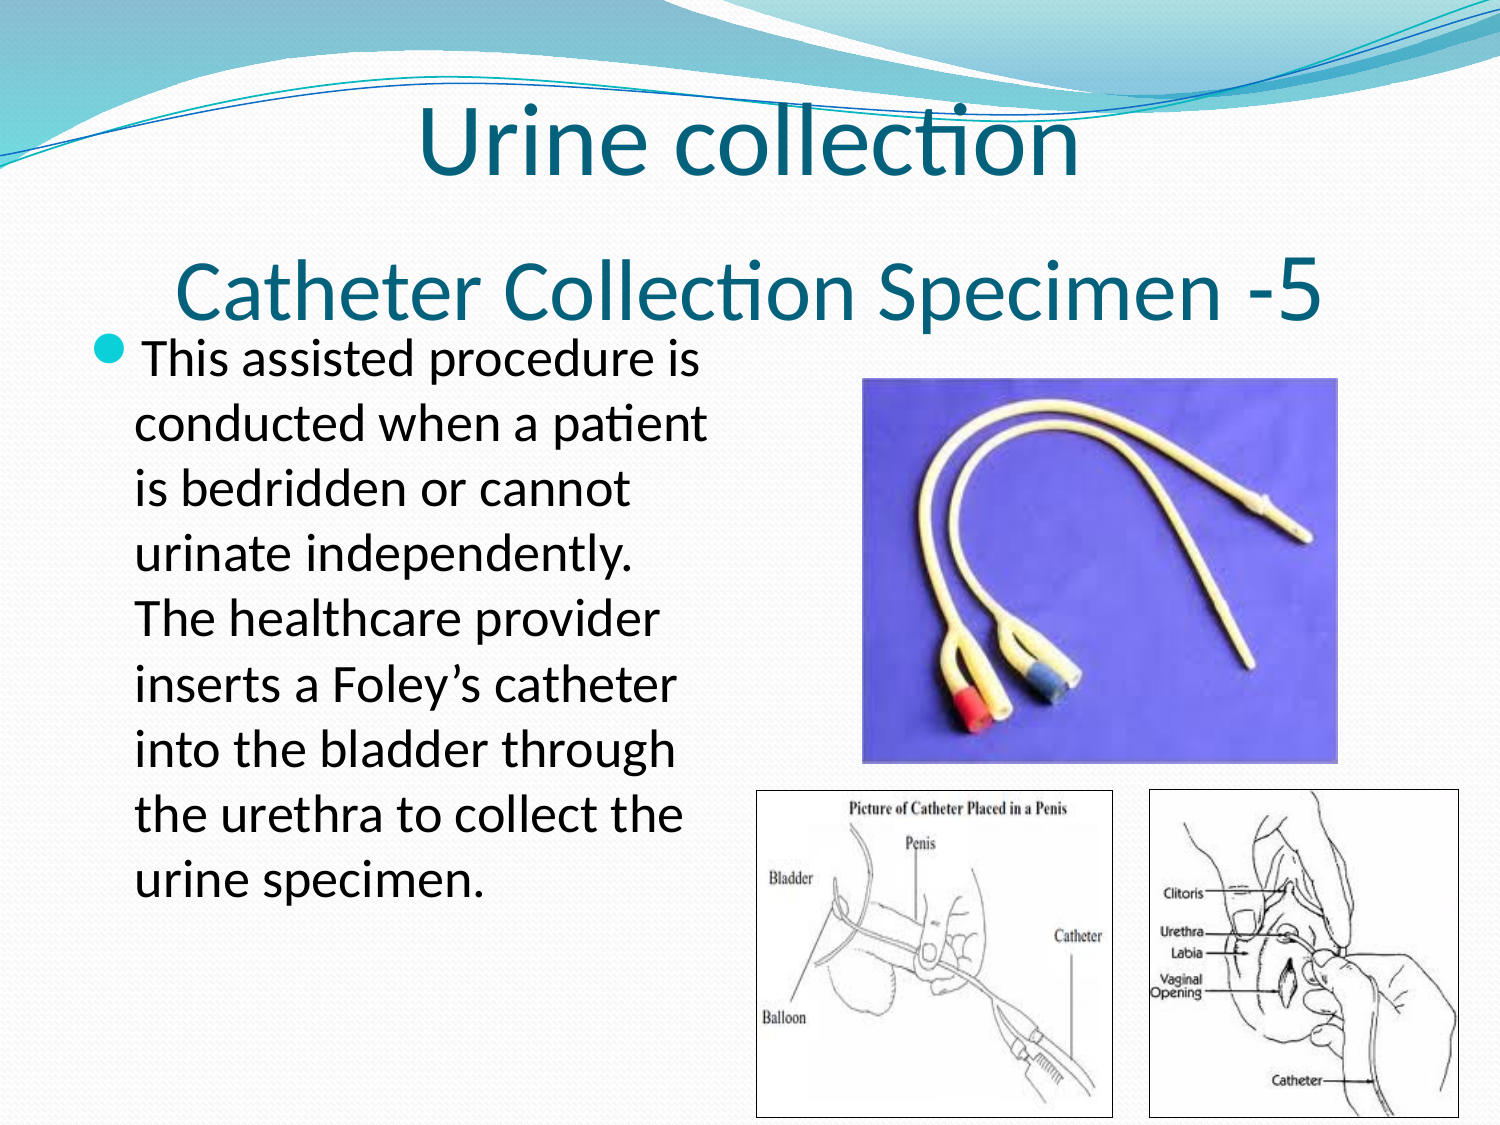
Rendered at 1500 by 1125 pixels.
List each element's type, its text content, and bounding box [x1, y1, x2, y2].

list This assisted procedure is conducted when a patient is bedridden or cannot urinate independently. The healthcare provider inserts a Foley’s catheter into the bladder through the urethra to collect the urine specimen. [75, 339, 738, 1043]
text_box 5- Catheter Collection Specimen [74, 150, 1425, 339]
title Urine collection [75, 8, 1425, 150]
picture [862, 377, 1338, 764]
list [755, 790, 1113, 1118]
picture [1149, 788, 1459, 1118]
